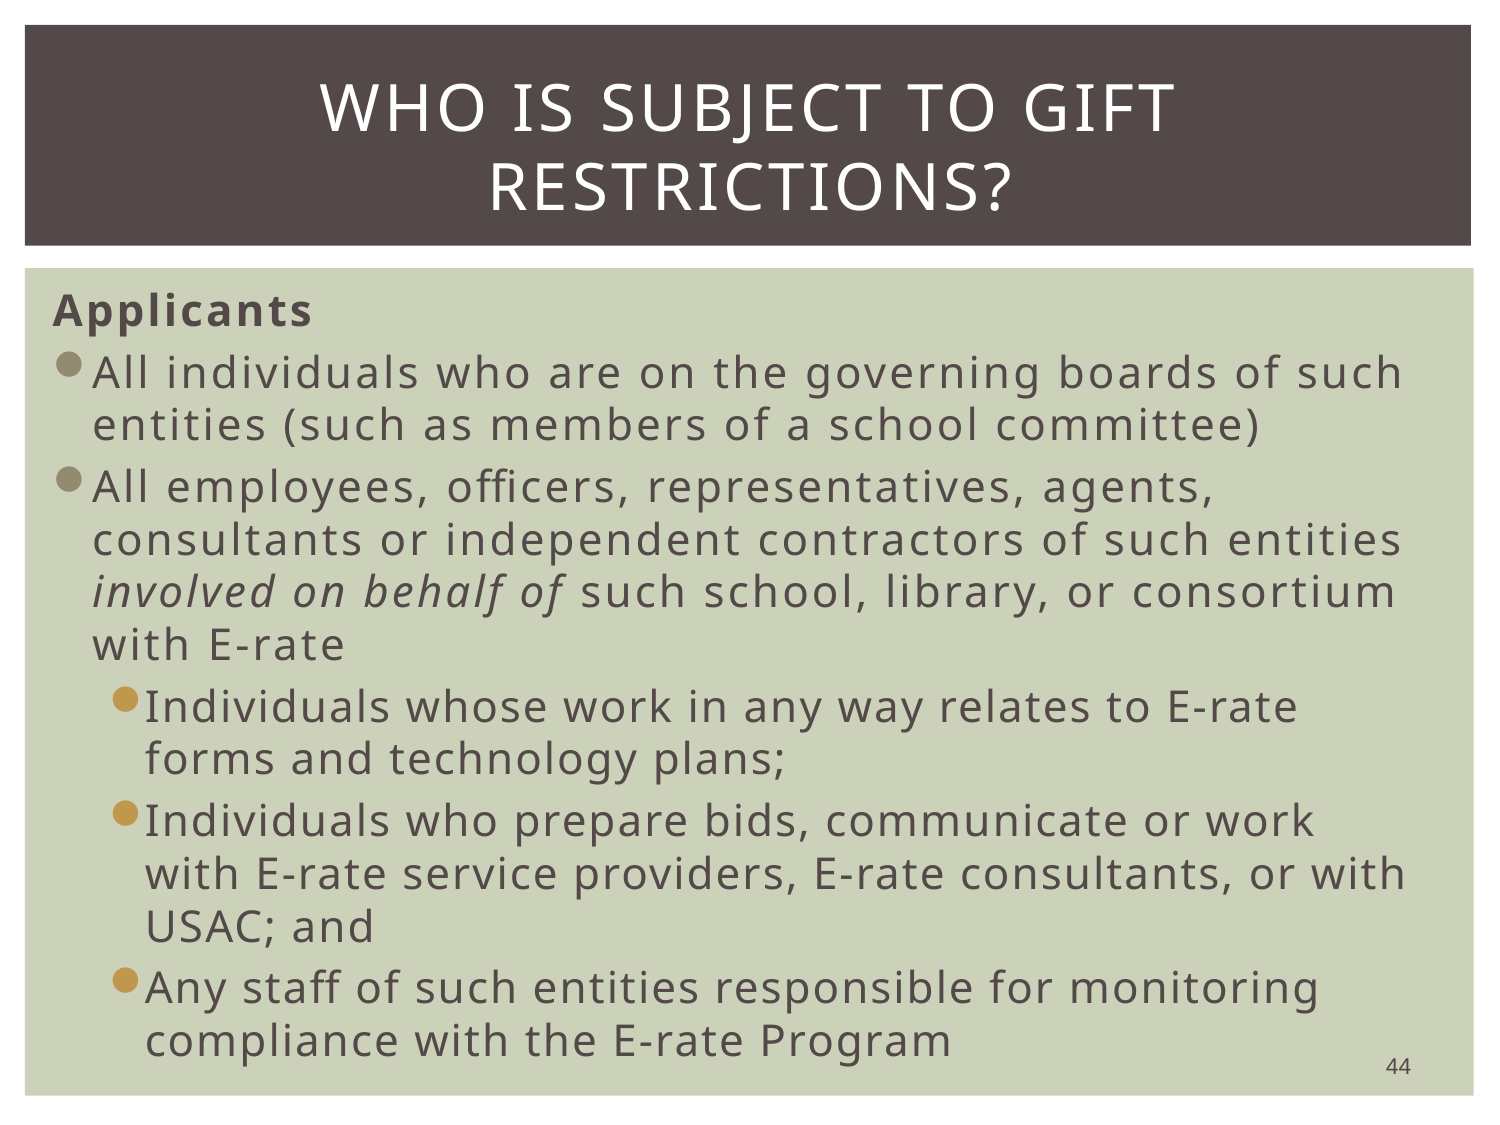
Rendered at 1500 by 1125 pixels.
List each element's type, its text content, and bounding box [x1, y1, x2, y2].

list Applicants All individuals who are on the governing boards of such entities (such as members of a school committee) All employees, officers, representatives, agents, consultants or independent contractors of such entities involved on behalf of such school, library, or consortium with E-rate Individuals whose work in any way relates to E-rate forms and technology plans; Individuals who prepare bids, communicate or work with E-rate service providers, E-rate consultants, or with USAC; and Any staff of such entities responsible for monitoring compliance with the E-rate Program [37, 275, 1445, 1087]
slide_number 44 [1349, 1041, 1448, 1089]
title Who is Subject to Gift Restrictions? [62, 58, 1438, 232]
